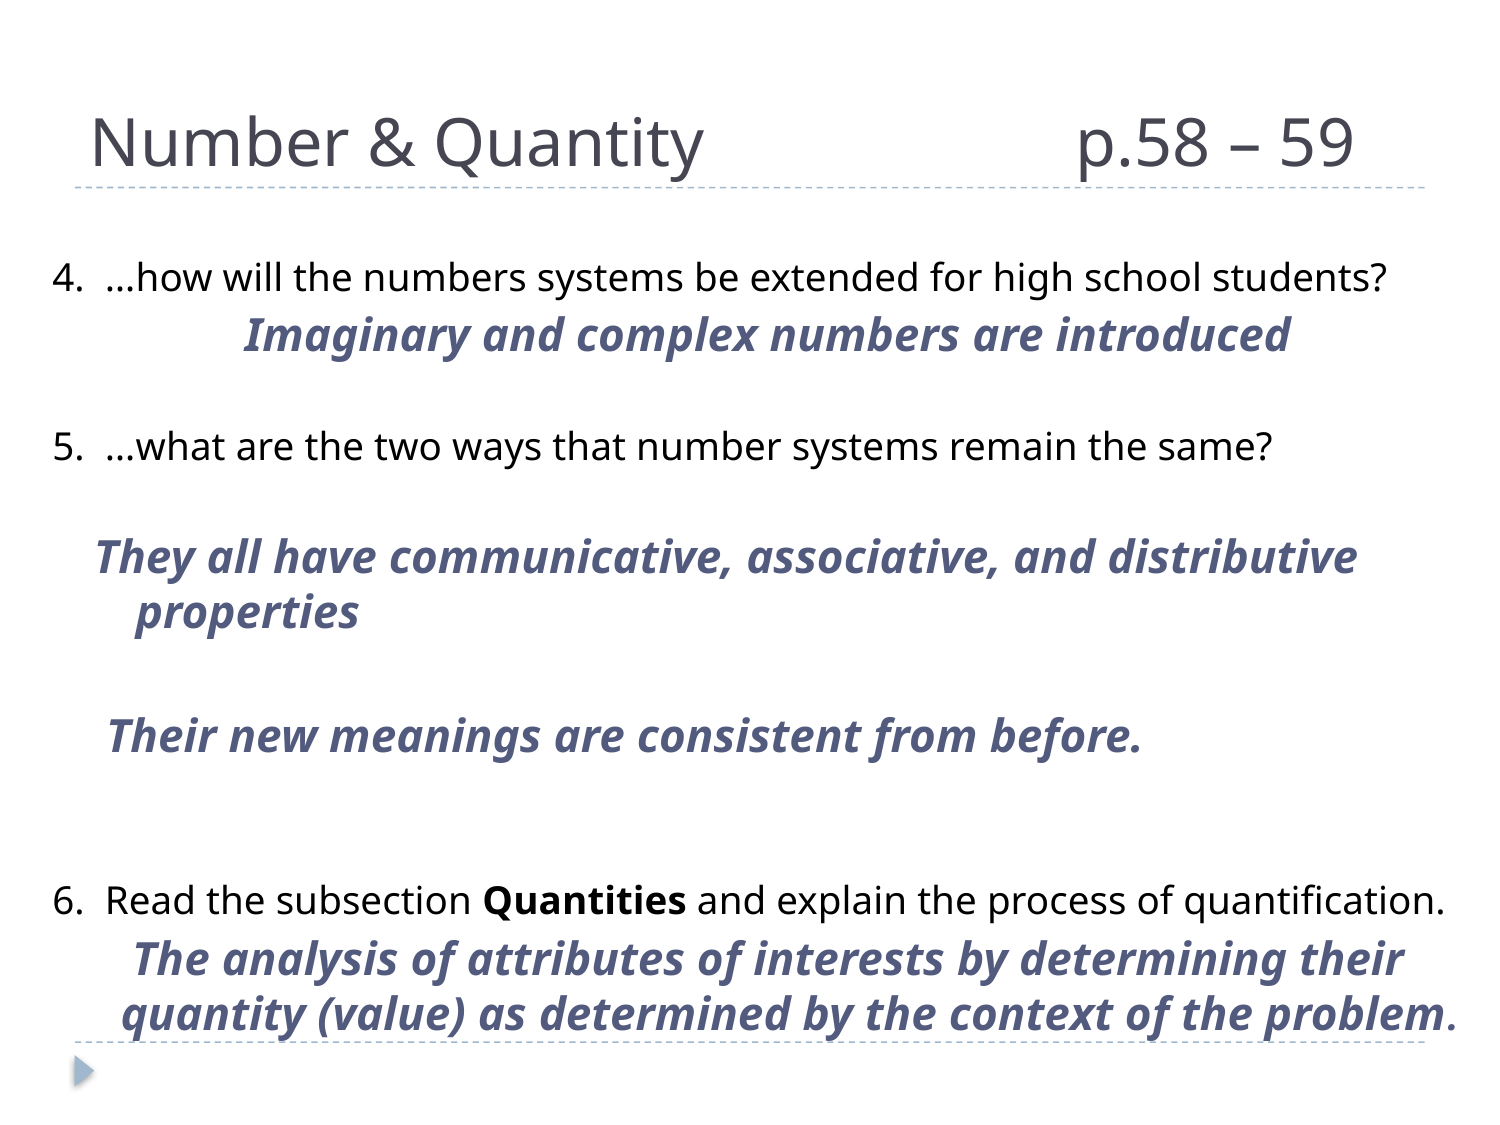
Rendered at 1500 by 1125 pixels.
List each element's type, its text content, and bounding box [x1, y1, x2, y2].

title Number & Quantity p.58 – 59 [75, 24, 1425, 188]
list 4. …how will the numbers systems be extended for high school students? Imaginary and complex numbers are introduced 5. …what are the two ways that number systems remain the same? They all have communicative, associative, and distributive properties Their new meanings are consistent from before. 6. Read the subsection Quantities and explain the process of quantification. The analysis of attributes of interests by determining their quantity (value) as determined by the context of the problem. [37, 200, 1500, 1063]
